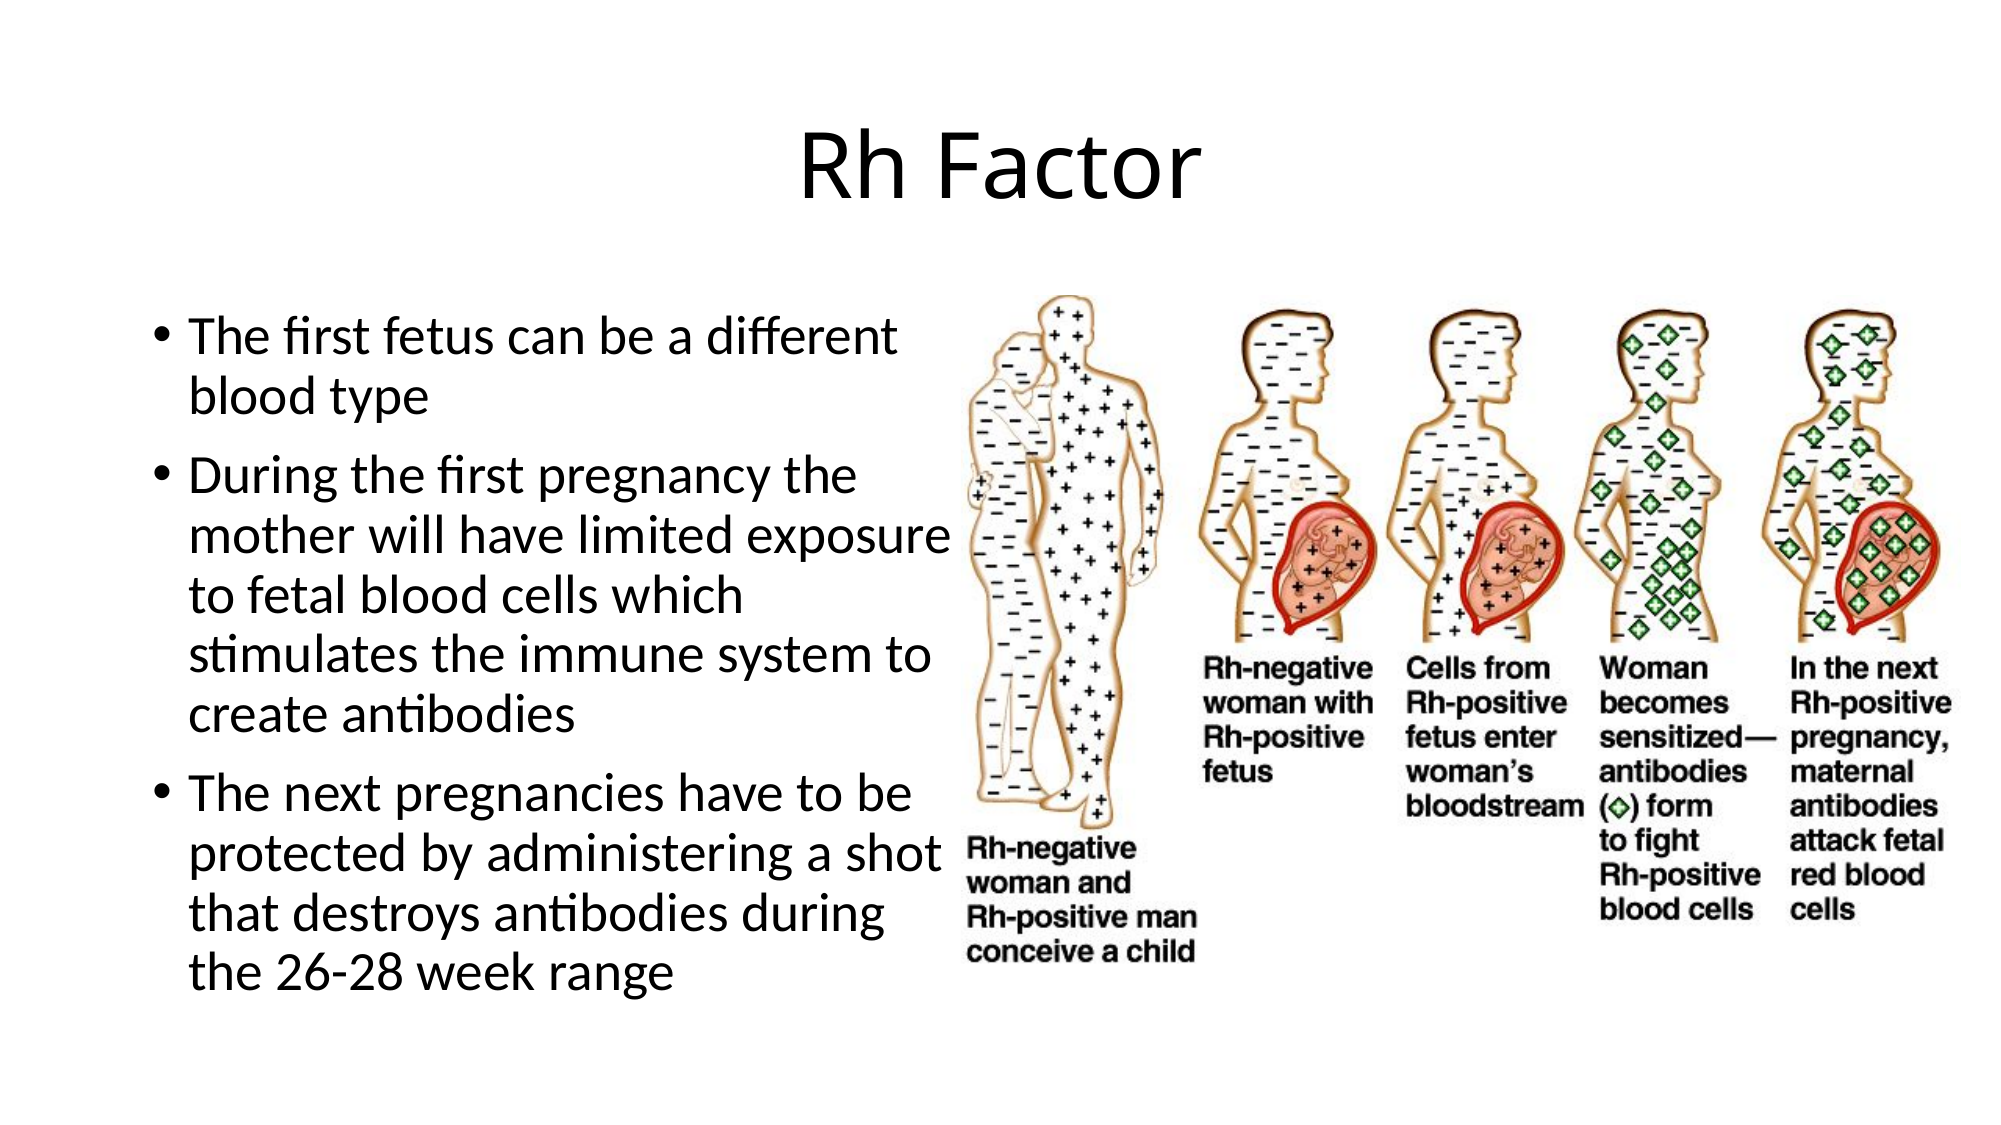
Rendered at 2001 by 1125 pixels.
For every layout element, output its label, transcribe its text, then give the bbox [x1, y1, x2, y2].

list The first fetus can be a different blood type During the first pregnancy the mother will have limited exposure to fetal blood cells which stimulates the immune system to create antibodies The next pregnancies have to be protected by administering a shot that destroys antibodies during the 26-28 week range [137, 299, 960, 1014]
title Rh Factor [137, 59, 1863, 278]
picture [960, 295, 1961, 1014]
